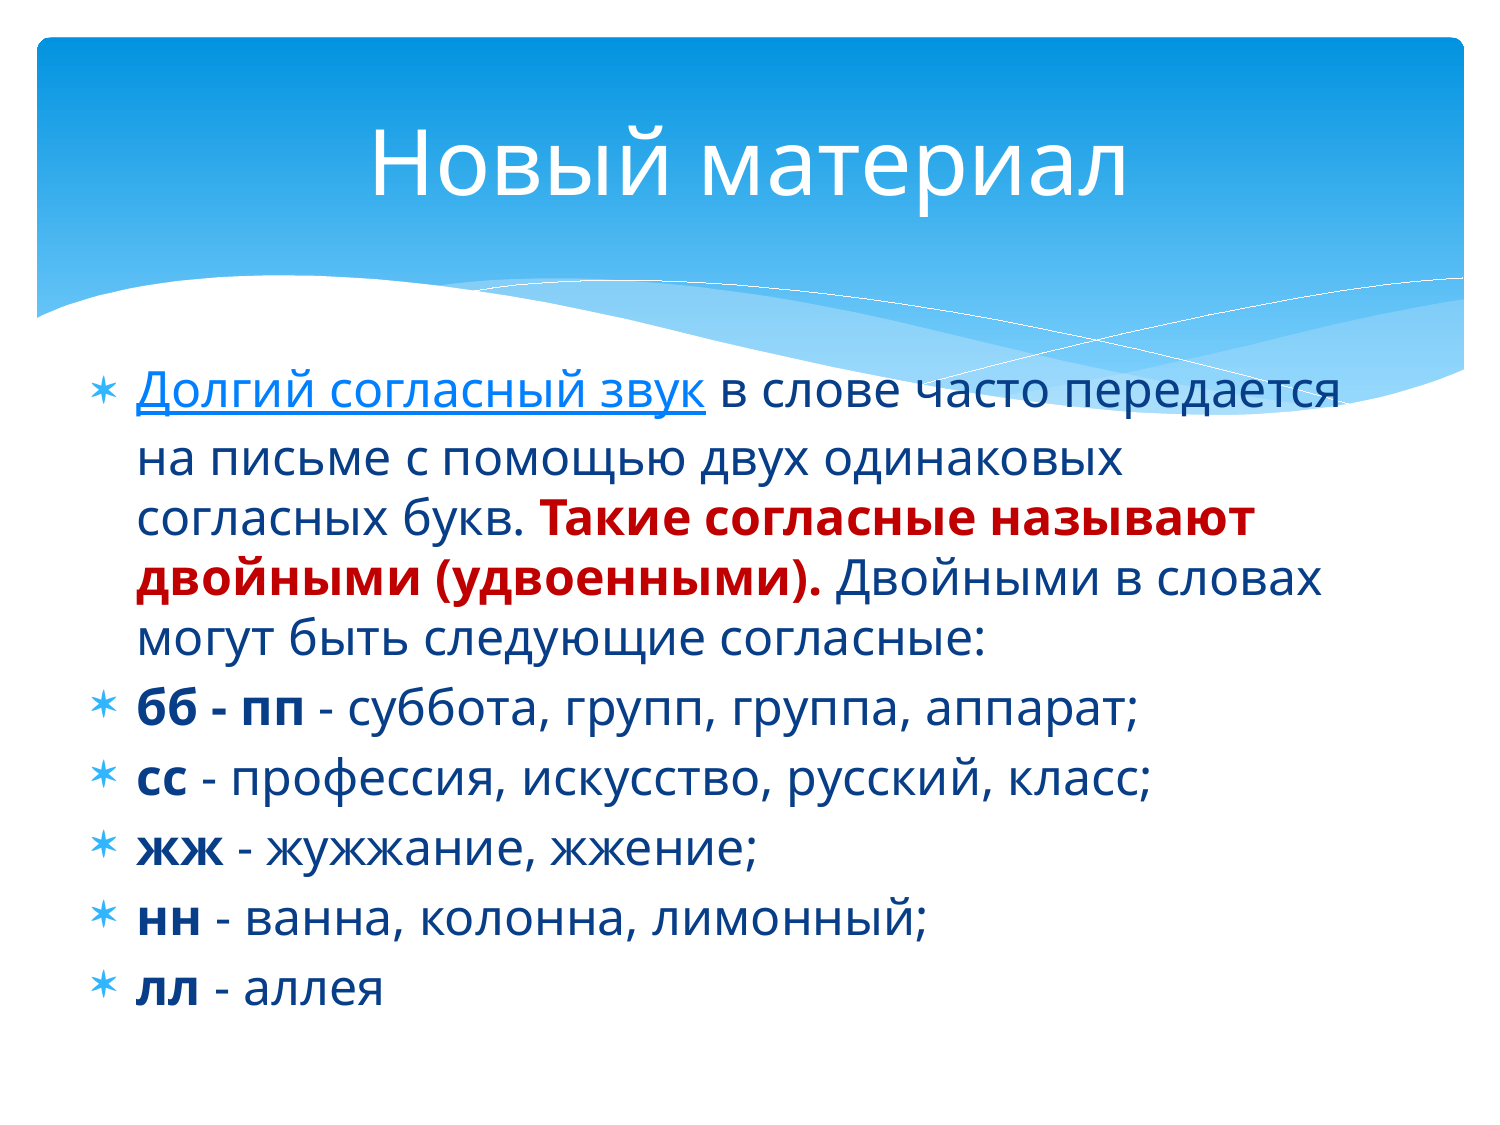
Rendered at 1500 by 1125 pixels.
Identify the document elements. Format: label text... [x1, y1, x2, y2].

title Новый материал [75, 55, 1425, 261]
list Долгий согласный звук в слове часто передается на письме с помощью двух одинаковых согласных букв. Такие согласные называют двойными (удвоенными). Двойными в словах могут быть следующие согласные: бб - пп - суббота, групп, группа, аппарат; сс - профессия, искусство, русский, класс; жж - жужжание, жжение; нн - ванна, колонна, лимонный; лл - аллея [76, 349, 1359, 1005]
